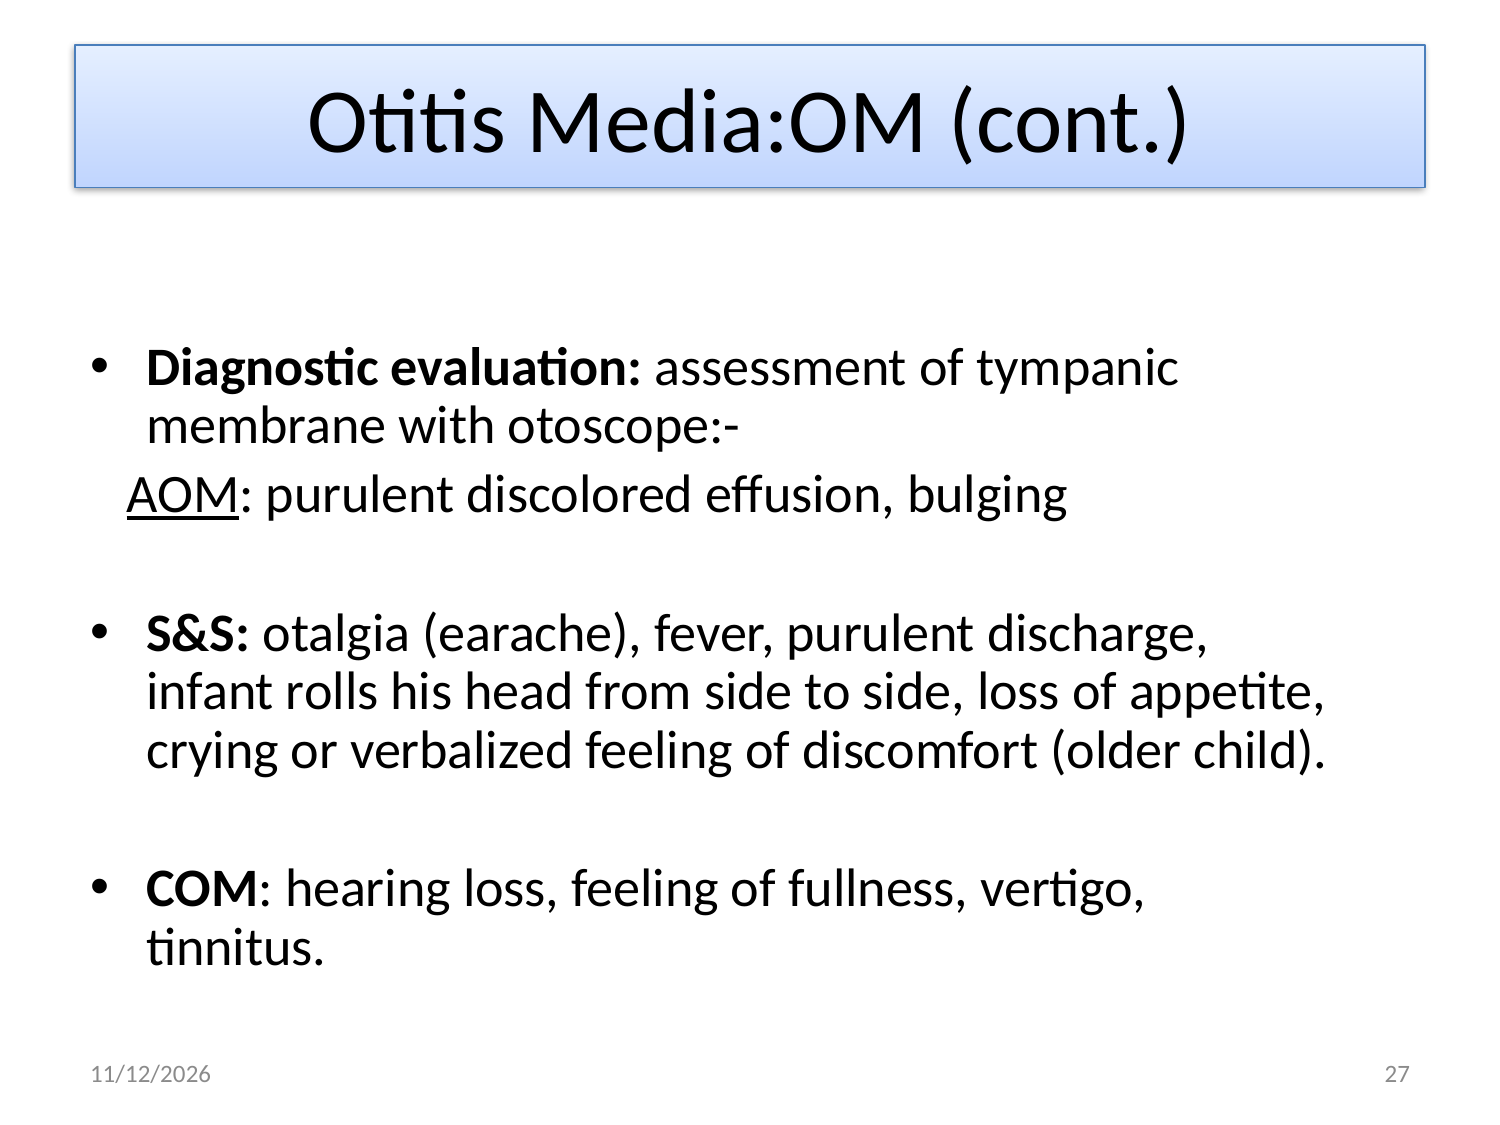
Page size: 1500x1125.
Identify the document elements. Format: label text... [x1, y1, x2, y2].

list Diagnostic evaluation: assessment of tympanic membrane with otoscope:- AOM: purulent discolored effusion, bulging S&S: otalgia (earache), fever, purulent discharge, infant rolls his head from side to side, loss of appetite, crying or verbalized feeling of discomfort (older child). COM: hearing loss, feeling of fullness, vertigo, tinnitus. [75, 331, 1350, 1006]
slide_number 27 [1074, 1042, 1425, 1103]
title Otitis Media:OM (cont.) [74, 44, 1426, 188]
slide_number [75, 1042, 425, 1103]
